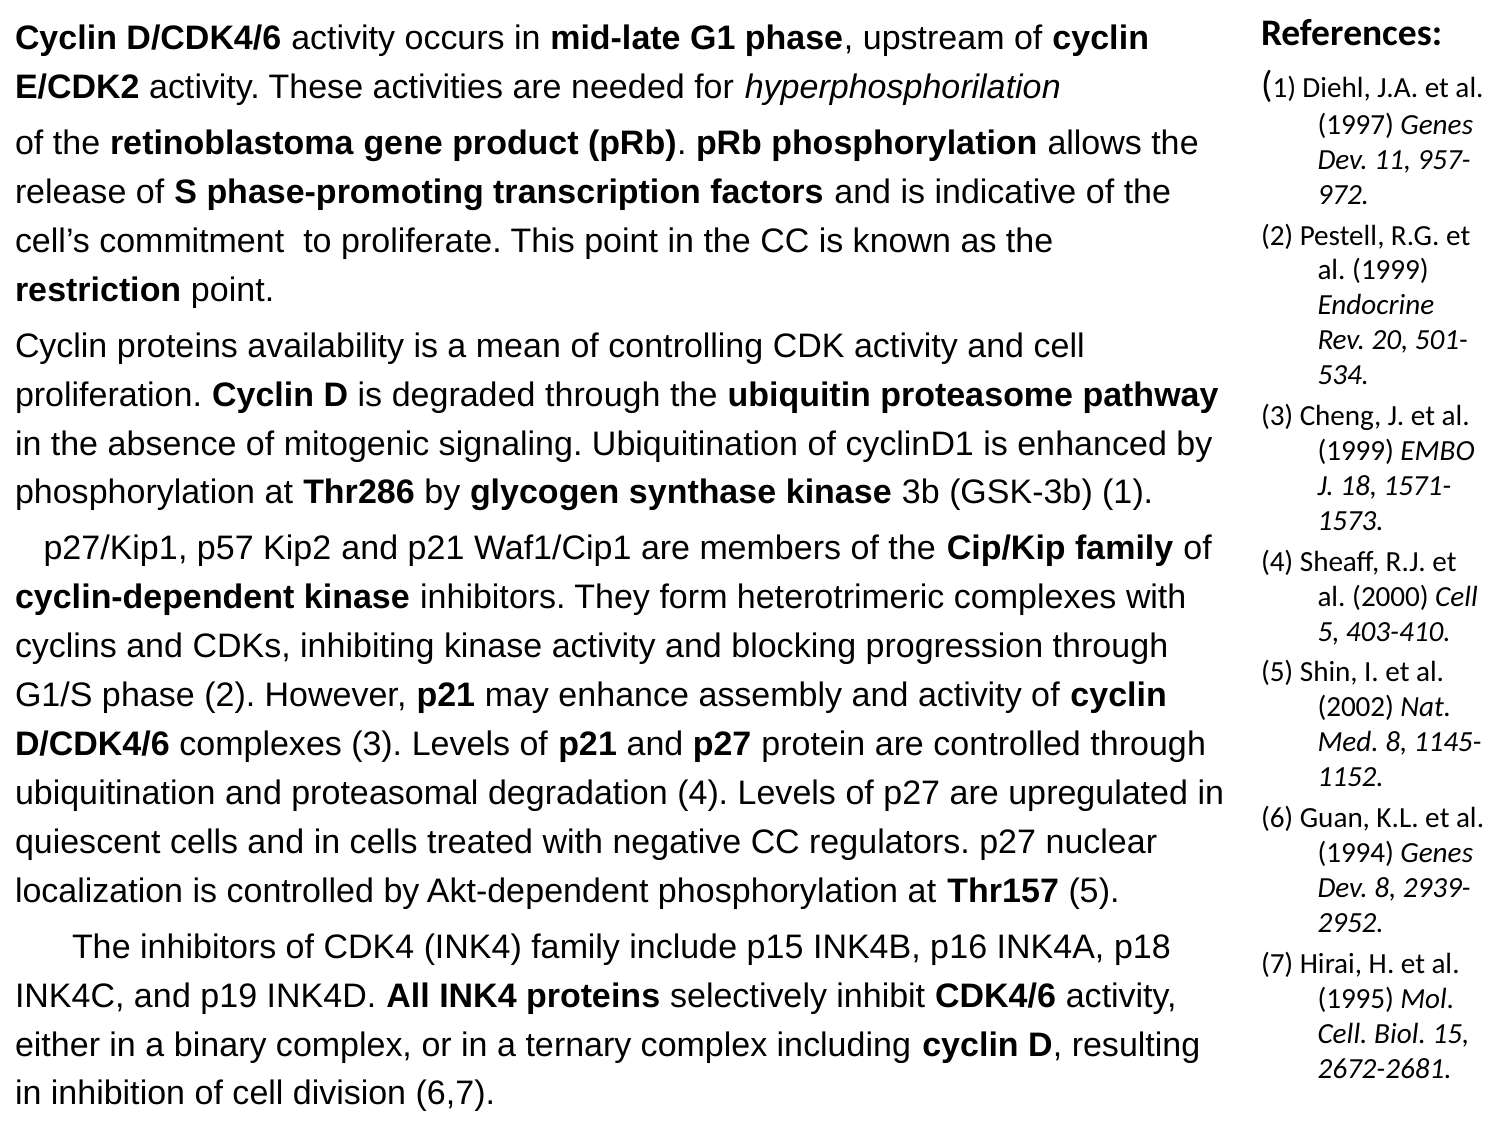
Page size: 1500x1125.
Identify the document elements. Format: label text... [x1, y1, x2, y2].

list Cyclin D/CDK4/6 activity occurs in mid-late G1 phase, upstream of cyclin E/CDK2 activity. These activities are needed for hyperphosphorilation of the retinoblastoma gene product (pRb). pRb phosphorylation allows the release of S phase-promoting transcription factors and is indicative of the cell’s commitment to proliferate. This point in the CC is known as the restriction point. Cyclin proteins availability is a mean of controlling CDK activity and cell proliferation. Cyclin D is degraded through the ubiquitin proteasome pathway in the absence of mitogenic signaling. Ubiquitination of cyclinD1 is enhanced by phosphorylation at Thr286 by glycogen synthase kinase 3b (GSK-3b) (1). p27/Kip1, p57 Kip2 and p21 Waf1/Cip1 are members of the Cip/Kip family of cyclin-dependent kinase inhibitors. They form heterotrimeric complexes with cyclins and CDKs, inhibiting kinase activity and blocking progression through G1/S phase (2). However, p21 may enhance assembly and activity of cyclin D/CDK4/6 complexes (3). Levels of p21 and p27 protein are controlled through ubiquitination and proteasomal degradation (4). Levels of p27 are upregulated in quiescent cells and in cells treated with negative CC regulators. p27 nuclear localization is controlled by Akt-dependent phosphorylation at Thr157 (5). The inhibitors of CDK4 (INK4) family include p15 INK4B, p16 INK4A, p18 INK4C, and p19 INK4D. All INK4 proteins selectively inhibit CDK4/6 activity, either in a binary complex, or in a ternary complex including cyclin D, resulting in inhibition of cell division (6,7). [0, 0, 1247, 1125]
list References: (1) Diehl, J.A. et al. (1997) Genes Dev. 11, 957-972. (2) Pestell, R.G. et al. (1999) Endocrine Rev. 20, 501-534. (3) Cheng, J. et al. (1999) EMBO J. 18, 1571-1573. (4) Sheaff, R.J. et al. (2000) Cell 5, 403-410. (5) Shin, I. et al. (2002) Nat. Med. 8, 1145-1152. (6) Guan, K.L. et al. (1994) Genes Dev. 8, 2939-2952. (7) Hirai, H. et al. (1995) Mol. Cell. Biol. 15, 2672-2681. [1246, 0, 1500, 1005]
